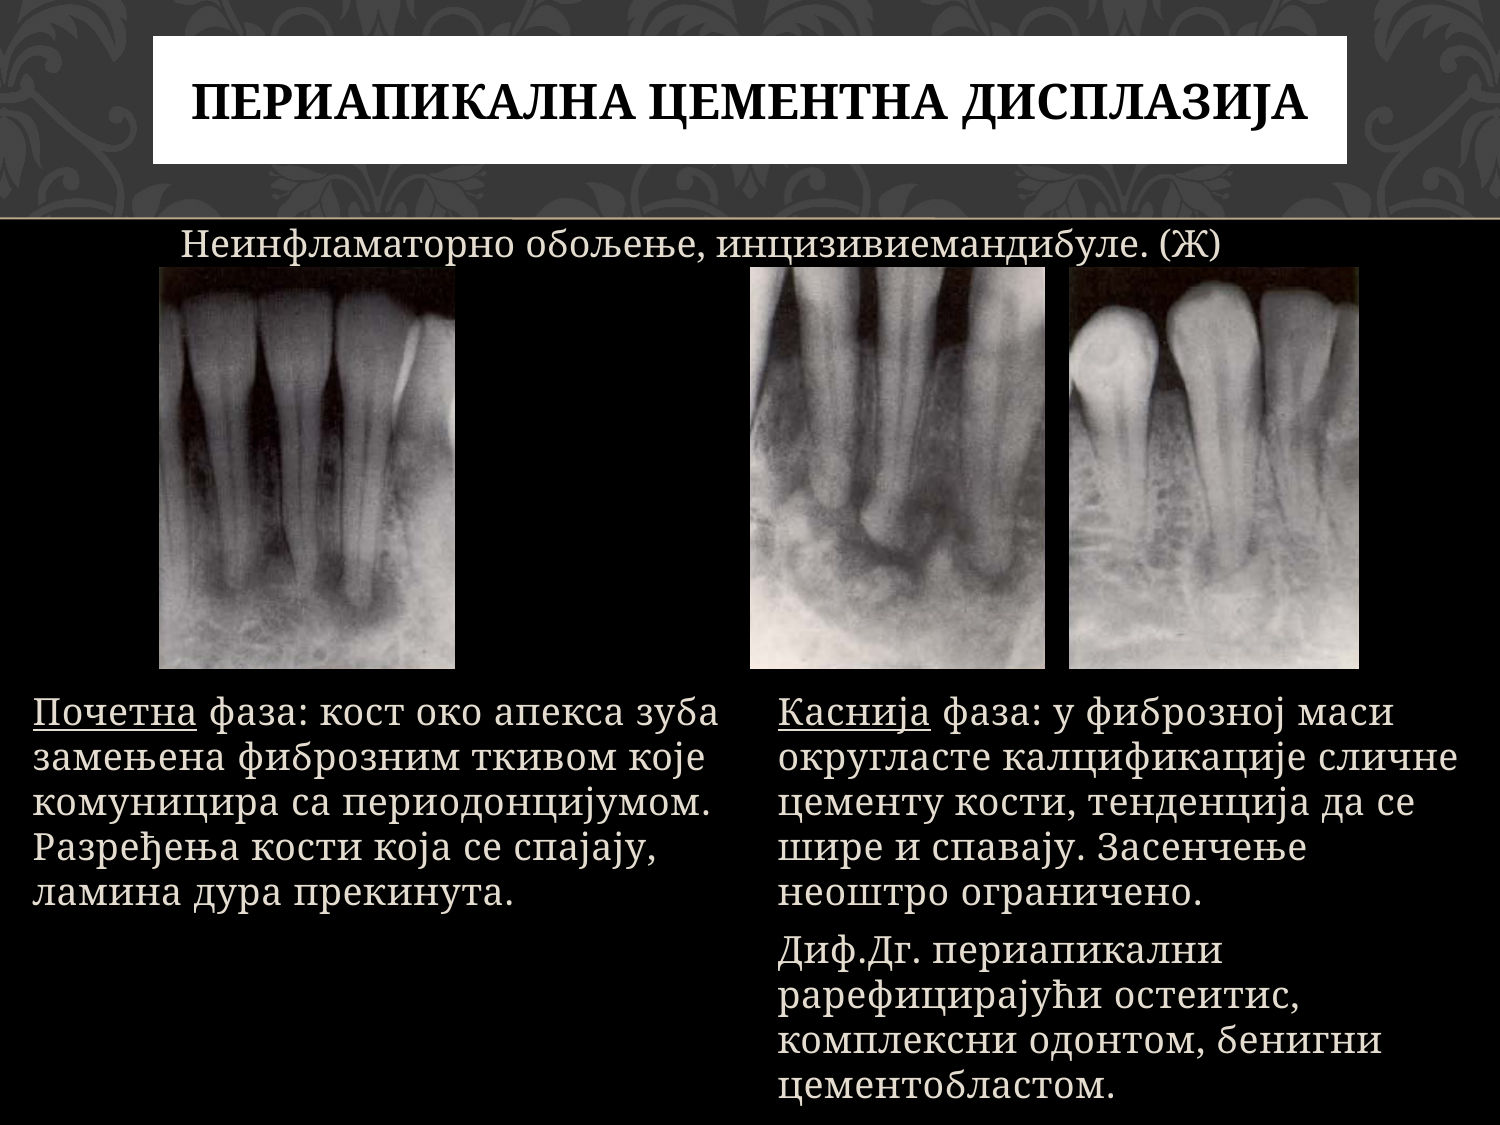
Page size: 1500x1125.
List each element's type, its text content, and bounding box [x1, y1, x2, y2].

picture [1068, 266, 1360, 669]
picture [749, 266, 1046, 669]
text_box Неинфламаторно обољење, инцизивиемандибуле. (Ж) [165, 212, 1237, 272]
picture [159, 266, 455, 669]
title Периапикална цементна дисплазија [153, 36, 1347, 164]
list Каснија фаза: у фиброзној маси округласте калцификације сличне цементу кости, тенденција да се шире и спавају. Засенчење неоштро ограничено. Диф.Дг. периапикални рарефицирајући остеитис, комплексни одонтом, бенигни цементобластом. [762, 680, 1483, 1125]
list Почетна фаза: кост око апекса зуба замењена фиброзним ткивом које комуницира са периодонцијумом. Разређења кости која се спајају, ламина дура прекинута. [17, 680, 738, 1005]
